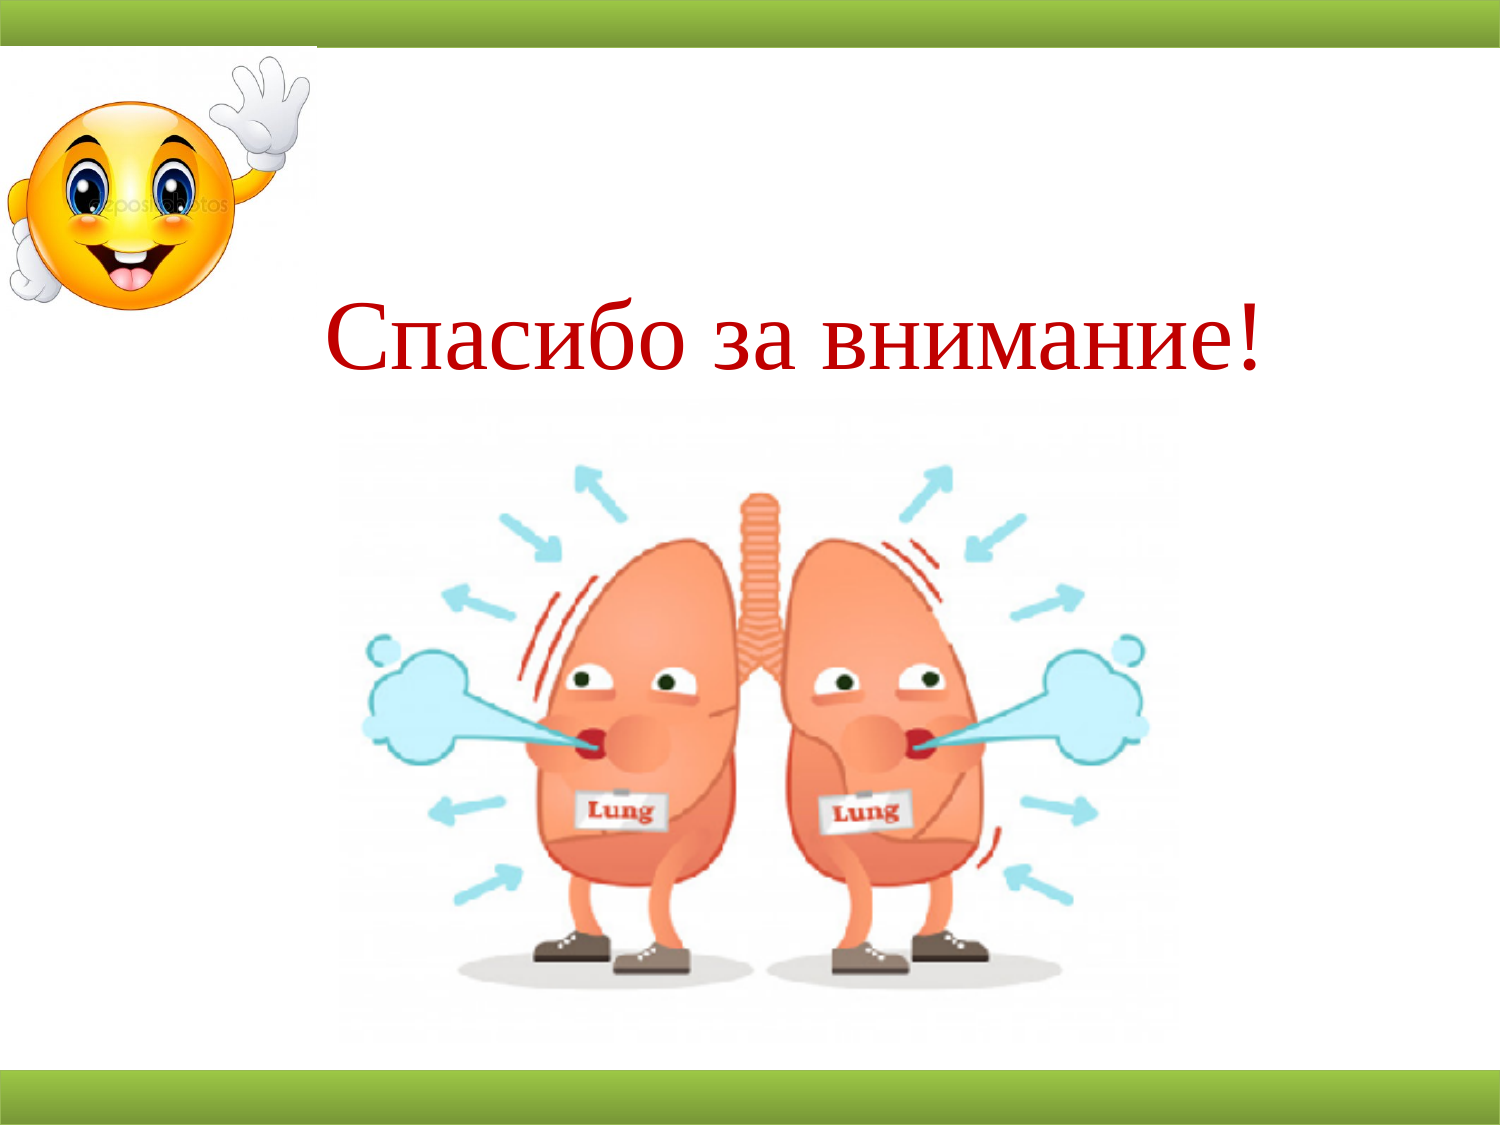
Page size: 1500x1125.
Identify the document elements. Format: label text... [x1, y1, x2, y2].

picture [339, 398, 1179, 1044]
list Спасибо за внимание! [75, 262, 1425, 1005]
picture [0, 46, 317, 320]
